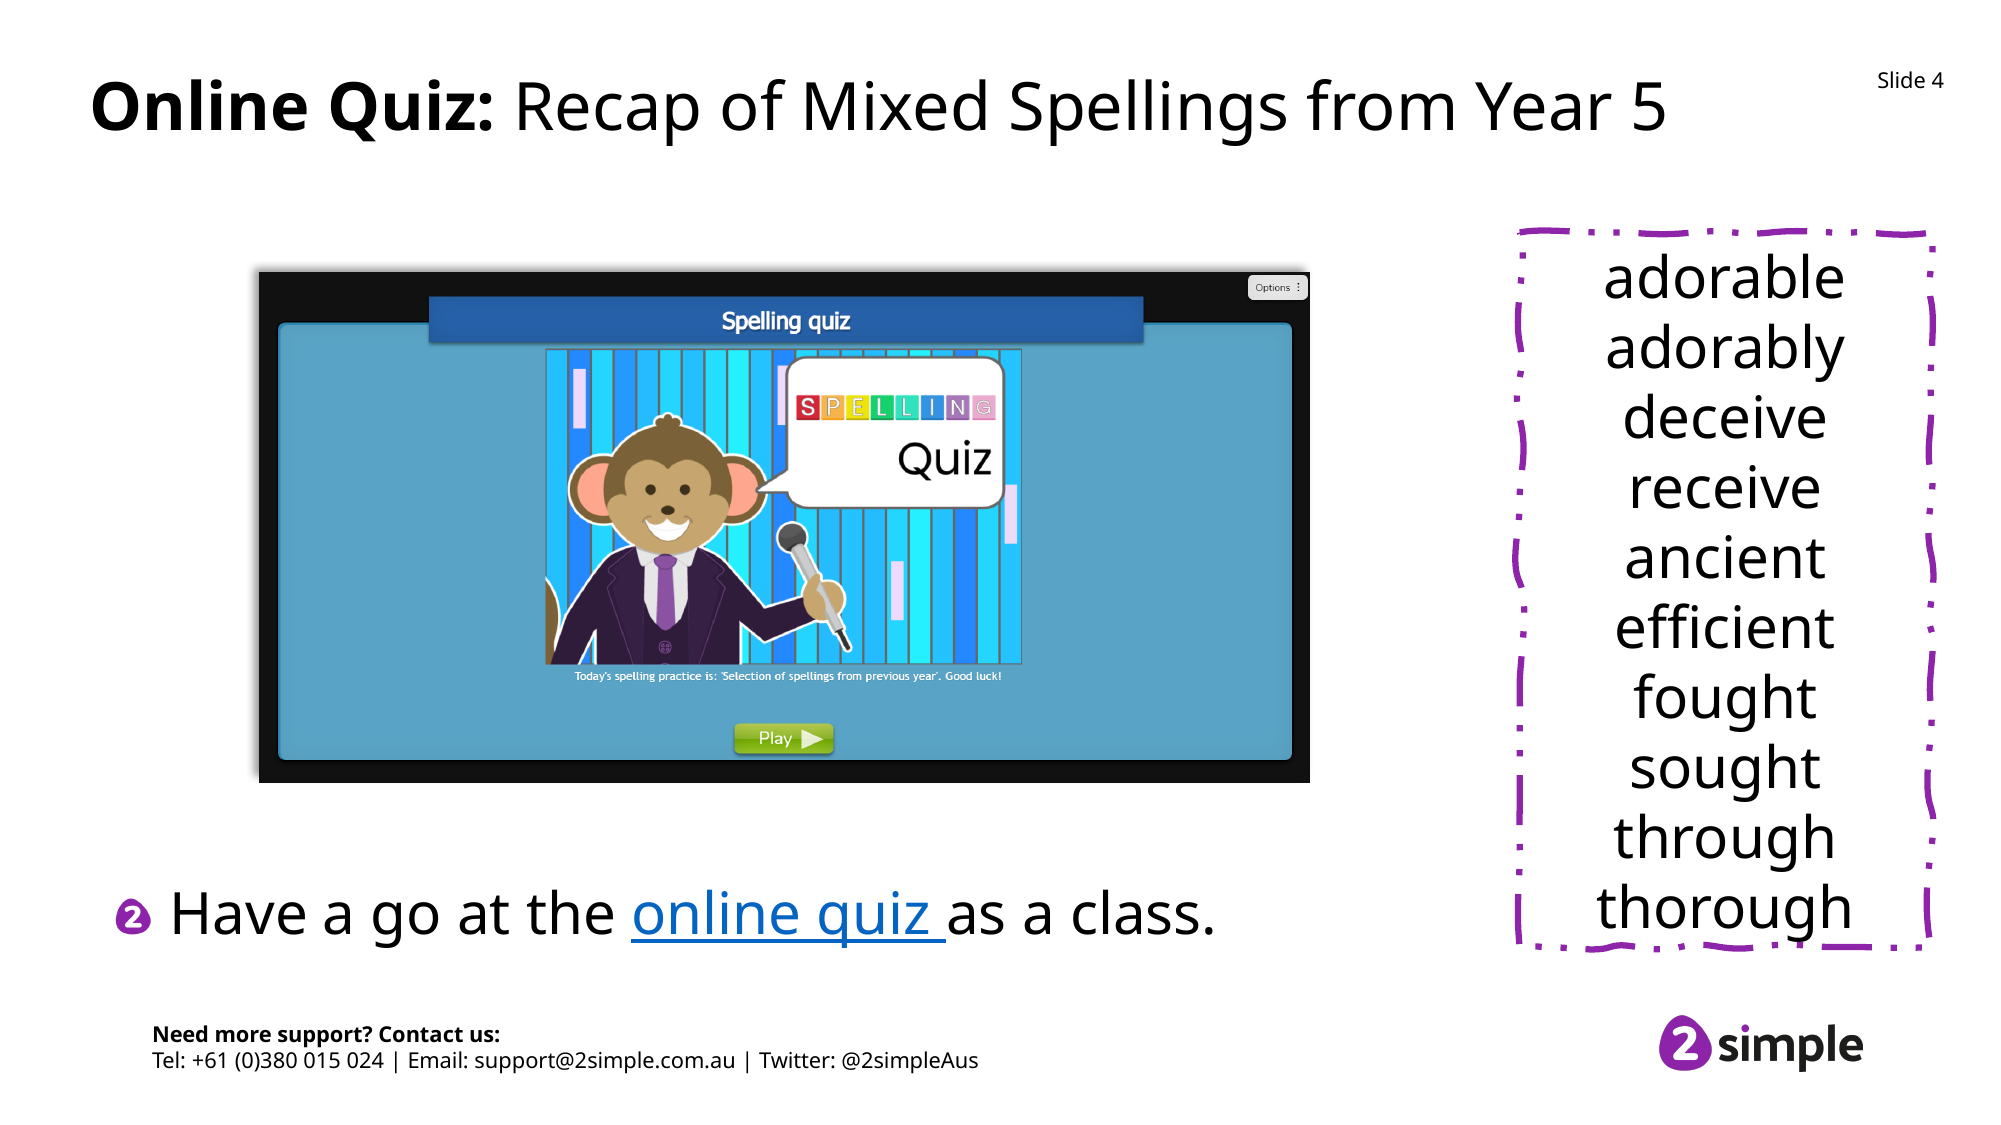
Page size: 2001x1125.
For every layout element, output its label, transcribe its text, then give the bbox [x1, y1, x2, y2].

text_box Have a go at the online quiz as a class. [98, 868, 1502, 963]
text_box adorable adorably deceive receive ancient efficient fought sought through thorough [1515, 230, 1934, 950]
picture [113, 895, 153, 936]
text_box Need more support? Contact us: Tel: +61 (0)380 015 024 | Email: support@2simple.com.au | Twitter: @2simpleAus [137, 1013, 1863, 1081]
title Online Quiz: Recap of Mixed Spellings from Year 5 [74, 42, 1800, 176]
text_box Slide 4 [1862, 59, 1976, 101]
picture [1659, 1015, 1863, 1073]
picture [259, 272, 1310, 783]
